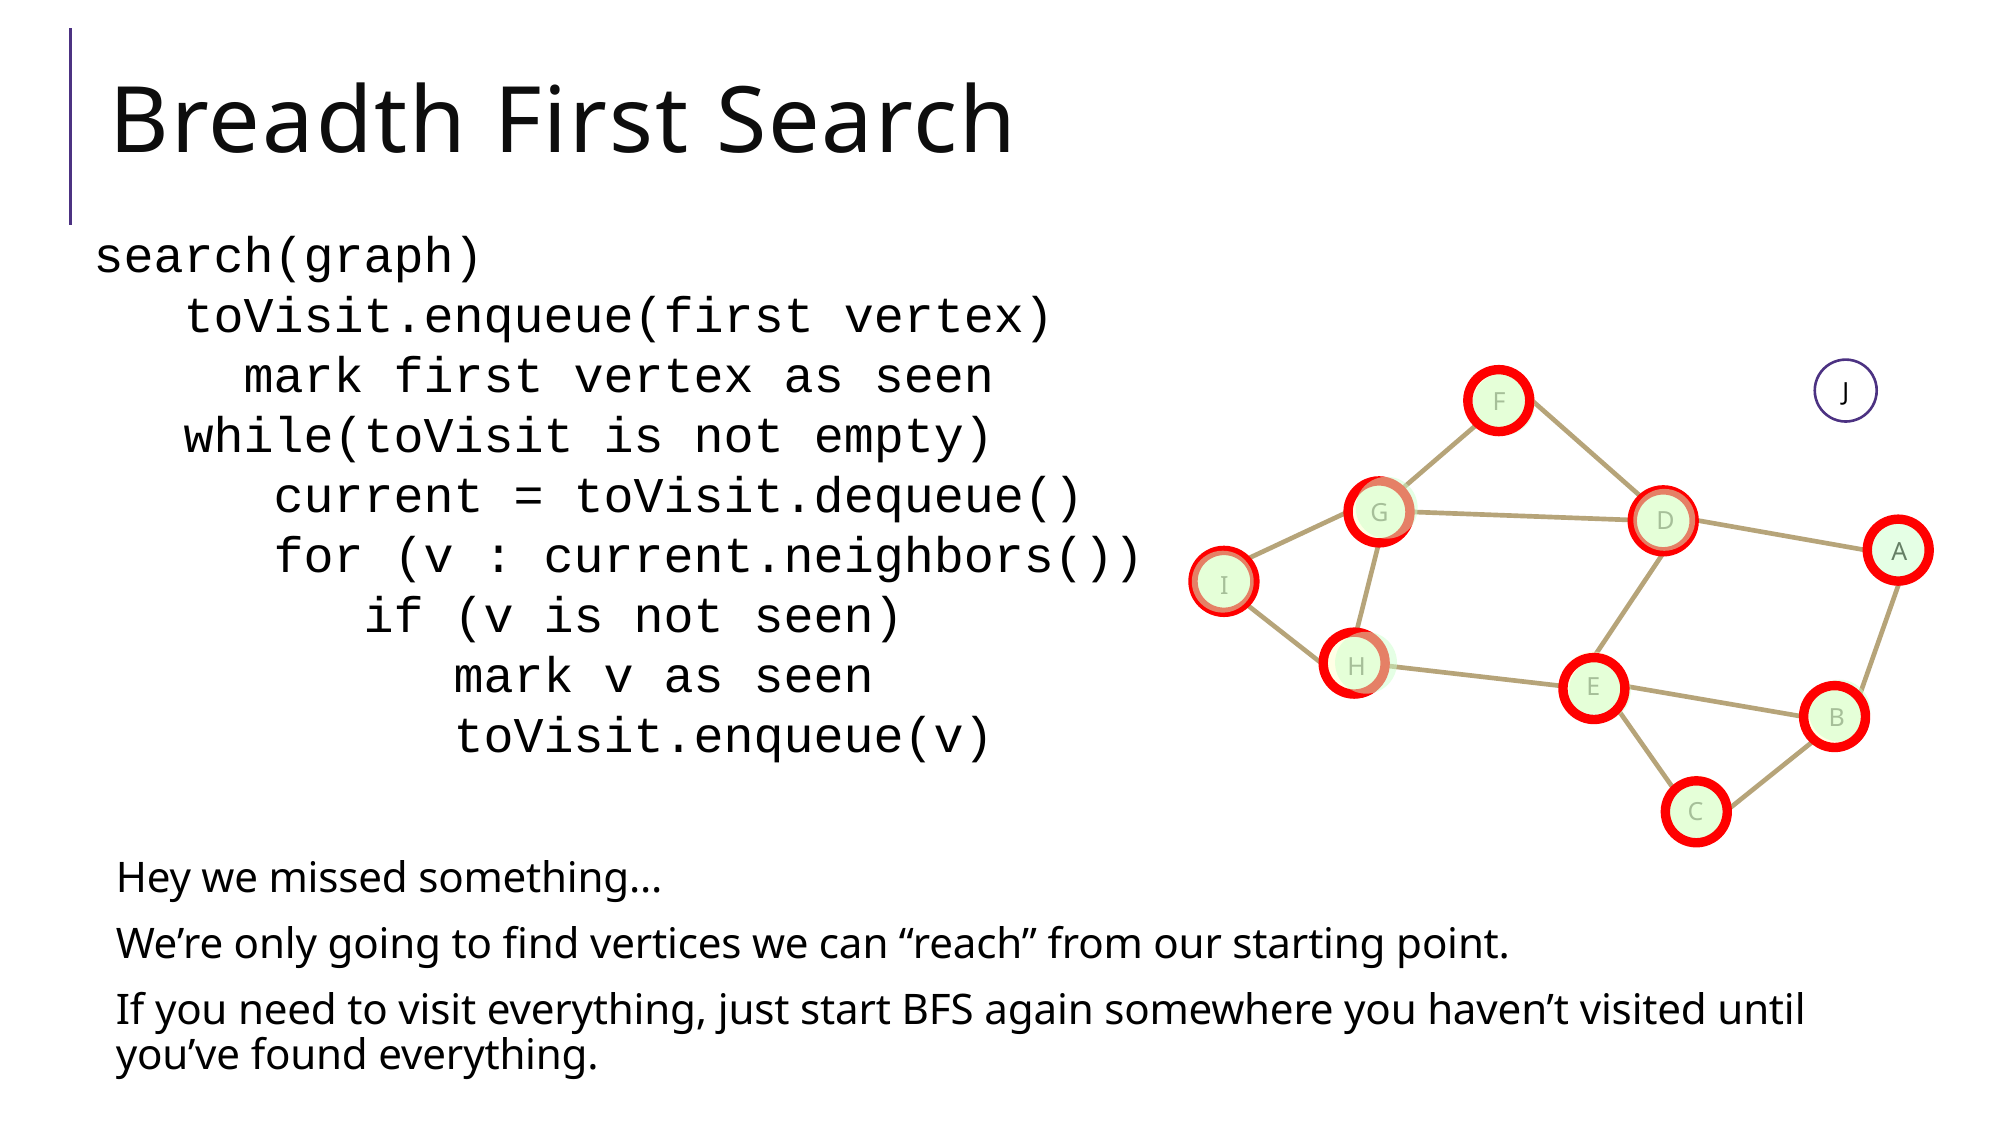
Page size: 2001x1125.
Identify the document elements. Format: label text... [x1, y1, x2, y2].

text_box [1324, 634, 1387, 697]
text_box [1469, 369, 1533, 432]
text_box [1386, 665, 1565, 687]
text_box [1245, 511, 1349, 560]
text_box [1245, 603, 1325, 667]
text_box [1625, 686, 1807, 718]
text_box search(graph) toVisit.enqueue(first vertex) mark first vertex as seen while(toVisit is not empty) current = toVisit.dequeue() for (v : current.neighbors()) if (v is not seen) mark v as seen toVisit.enqueue(v) [78, 214, 1159, 890]
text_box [1859, 581, 1900, 696]
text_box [1726, 738, 1816, 812]
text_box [1531, 400, 1644, 499]
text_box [1695, 519, 1869, 551]
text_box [1633, 488, 1696, 552]
text_box [1393, 645, 1399, 660]
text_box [1806, 686, 1869, 749]
list Hey we missed something… We’re only going to find vertices we can “reach” from our starting point. If you need to visit everything, just start BFS again somewhere you haven’t visited until you’ve found everything. [94, 848, 1930, 1088]
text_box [1664, 779, 1727, 842]
title Breadth First Search [94, 43, 1930, 210]
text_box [1868, 519, 1931, 582]
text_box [1355, 542, 1380, 636]
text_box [1563, 655, 1627, 718]
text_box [1347, 480, 1411, 544]
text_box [1616, 707, 1674, 790]
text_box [1400, 422, 1480, 491]
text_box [1409, 511, 1634, 521]
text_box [1192, 550, 1255, 613]
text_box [1814, 359, 1877, 422]
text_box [1594, 550, 1665, 656]
